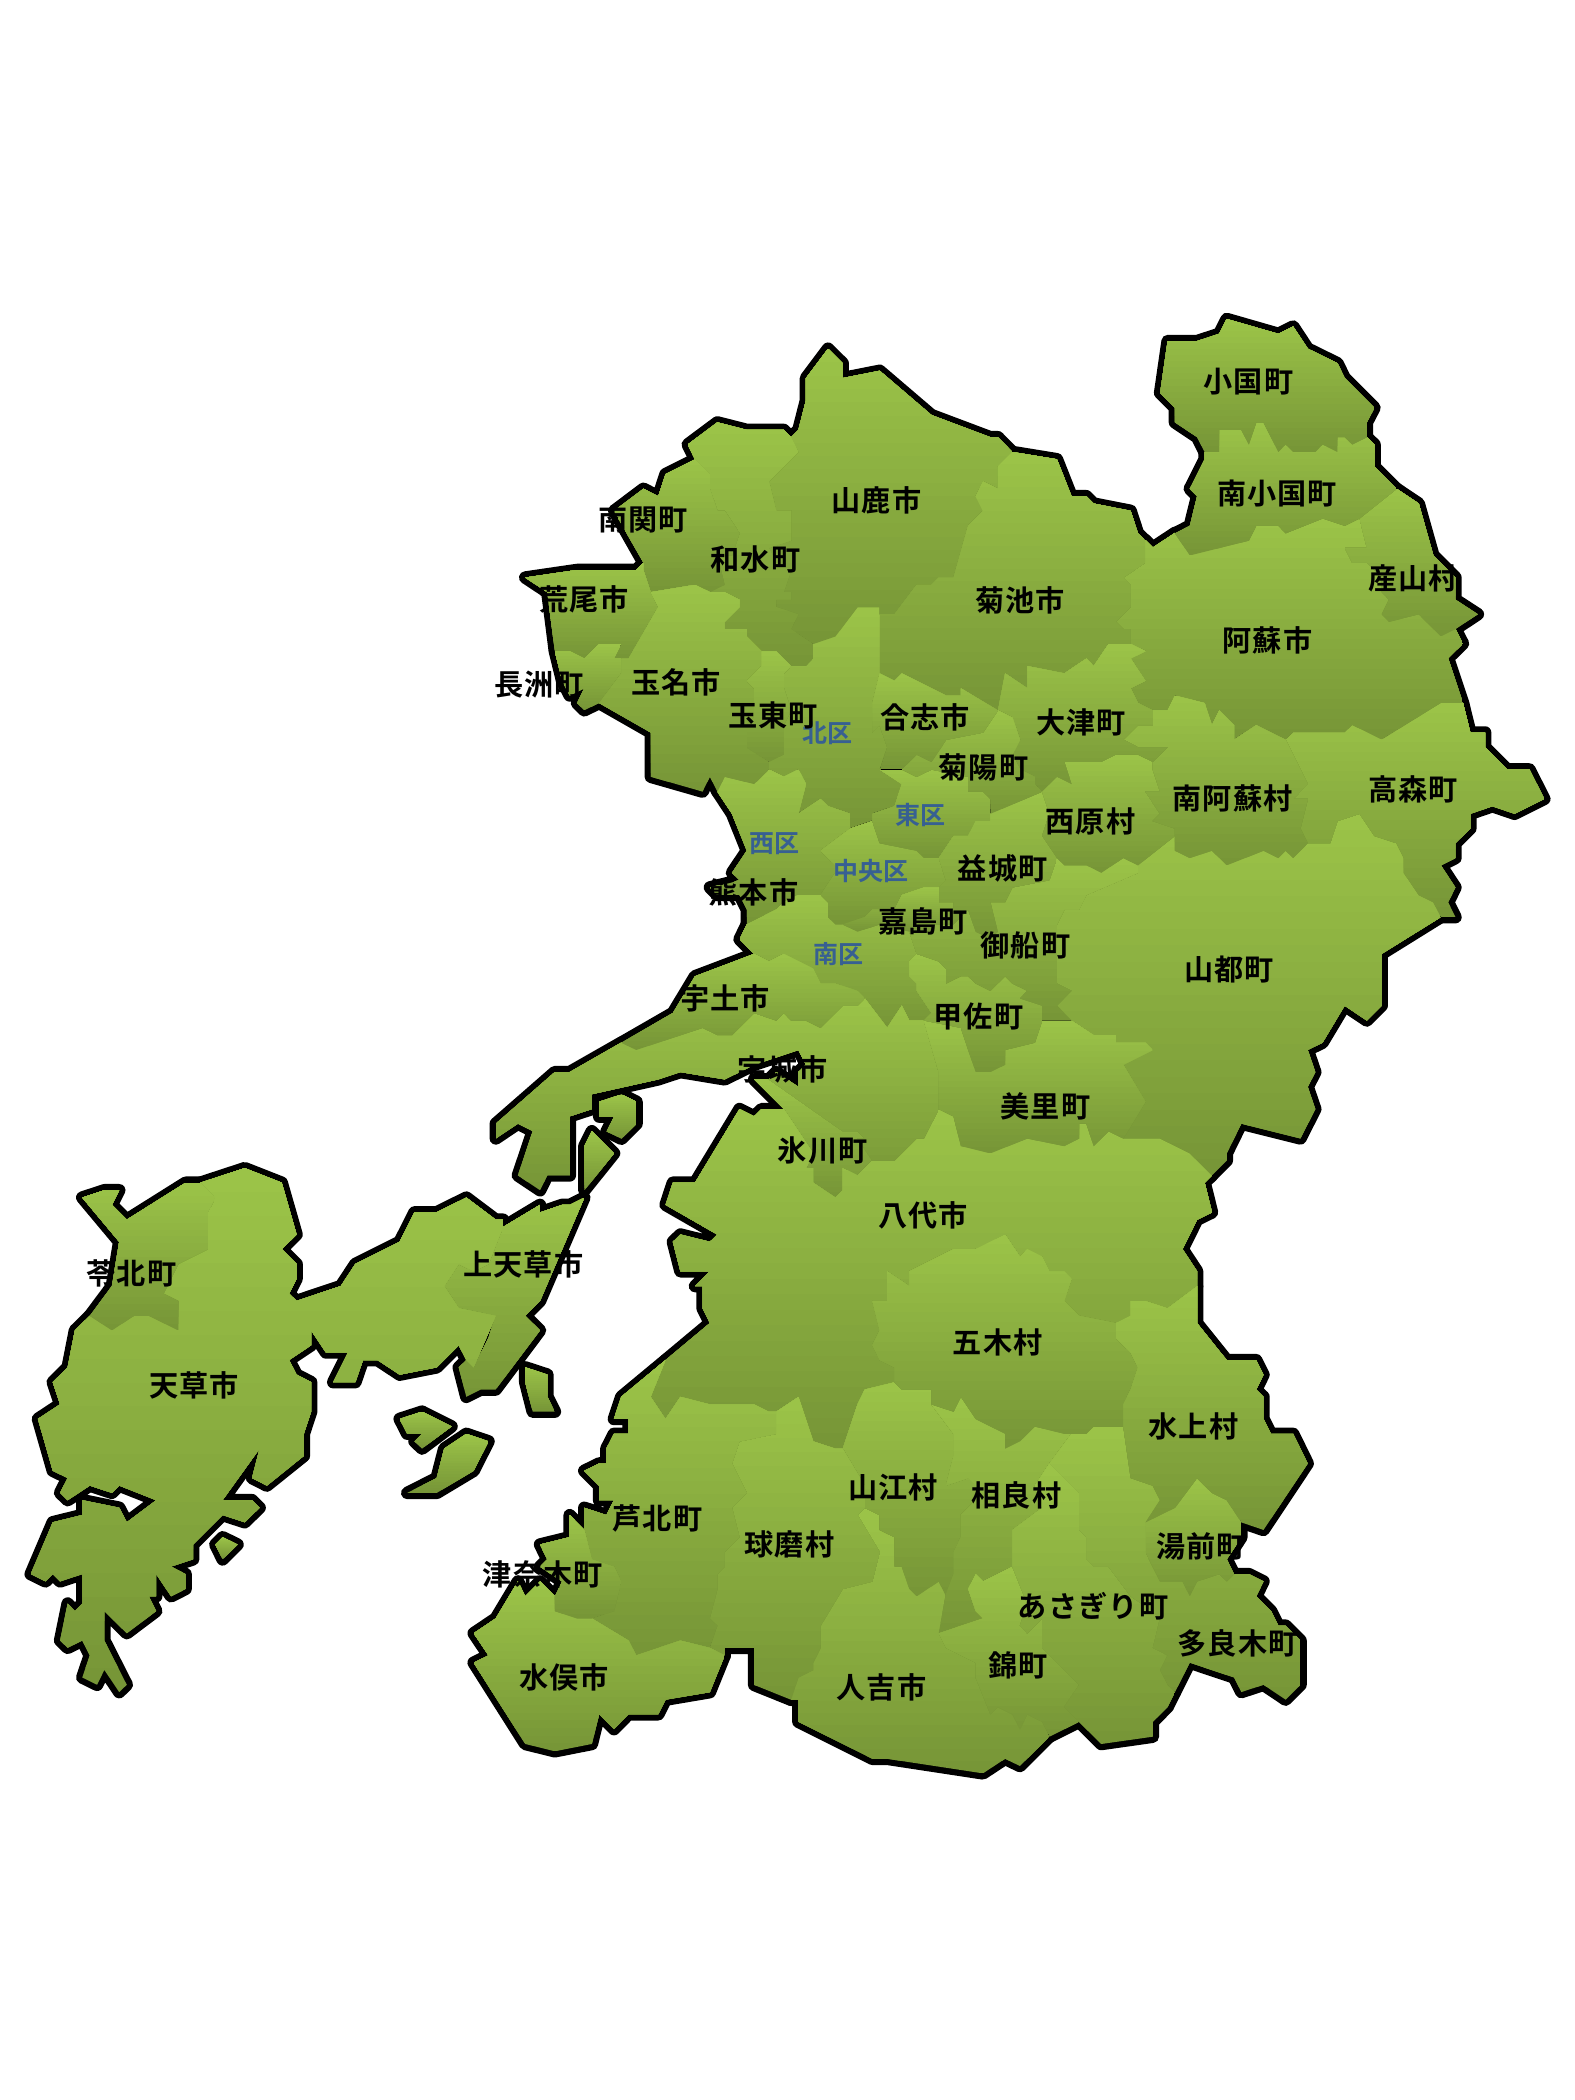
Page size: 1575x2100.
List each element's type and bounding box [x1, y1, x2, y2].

text_box [70, 356, 1475, 1714]
text_box [30, 318, 1545, 1774]
